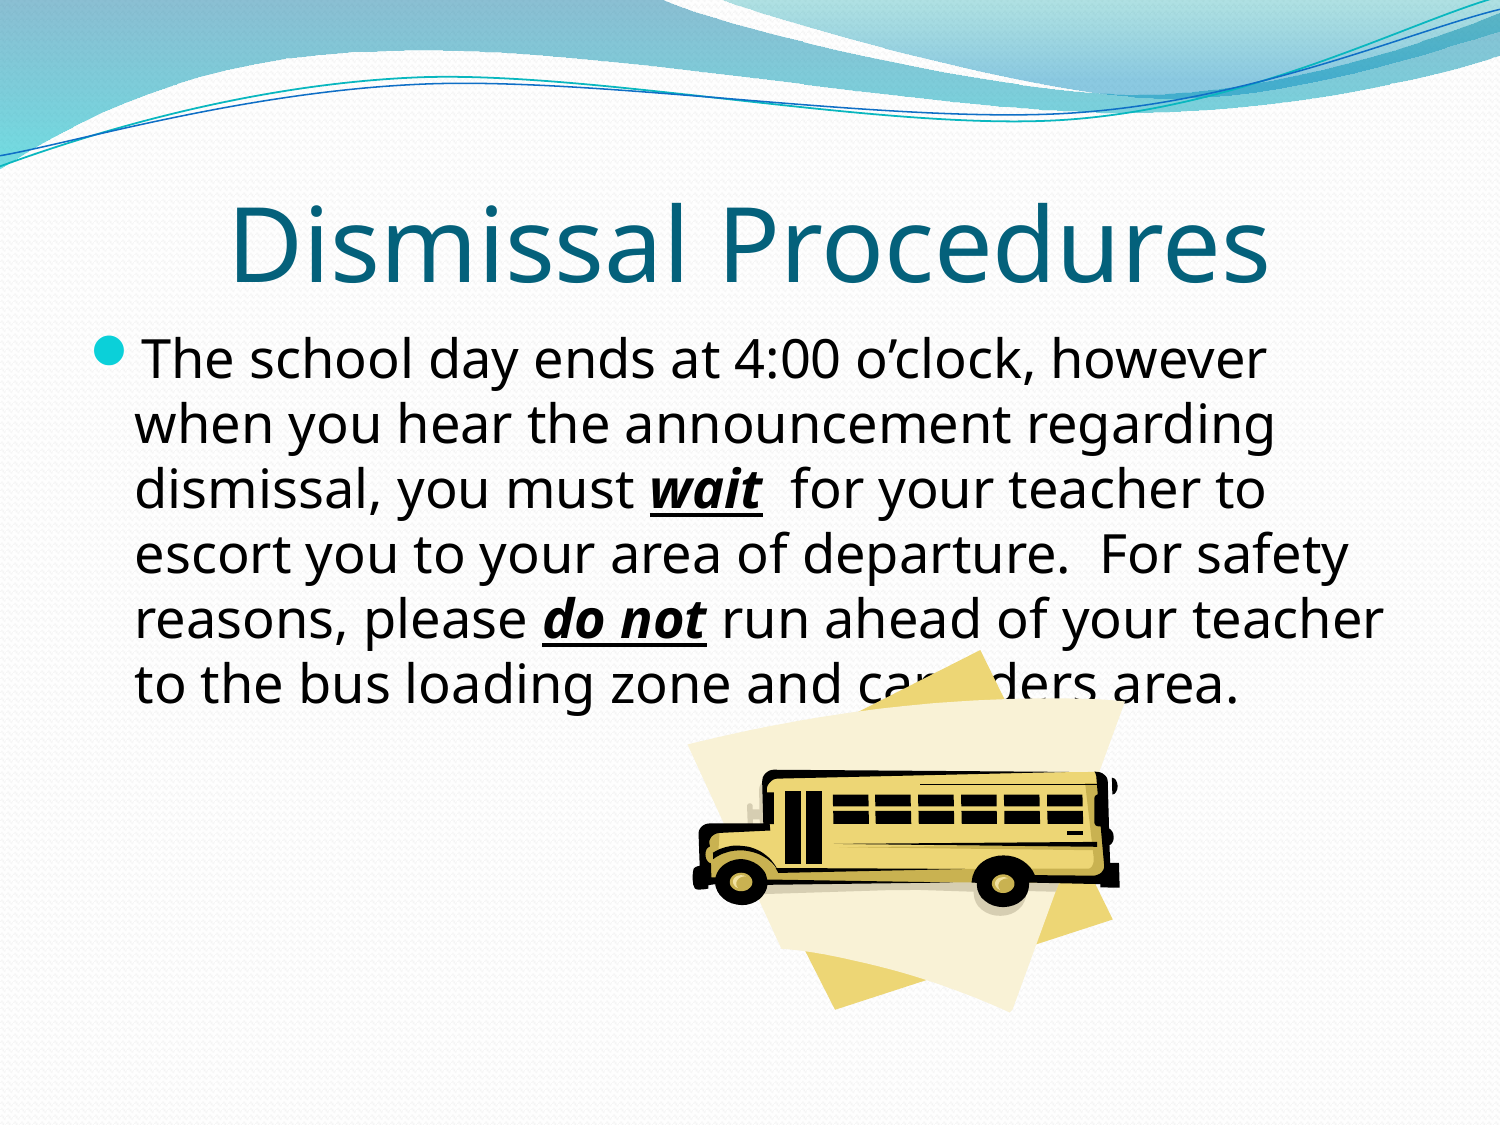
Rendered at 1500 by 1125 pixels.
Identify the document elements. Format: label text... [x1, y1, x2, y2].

picture [687, 649, 1126, 1013]
title Dismissal Procedures [75, 115, 1425, 303]
list The school day ends at 4:00 o’clock, however when you hear the announcement regarding dismissal, you must wait for your teacher to escort you to your area of departure. For safety reasons, please do not run ahead of your teacher to the bus loading zone and car riders area. [75, 317, 1425, 1038]
